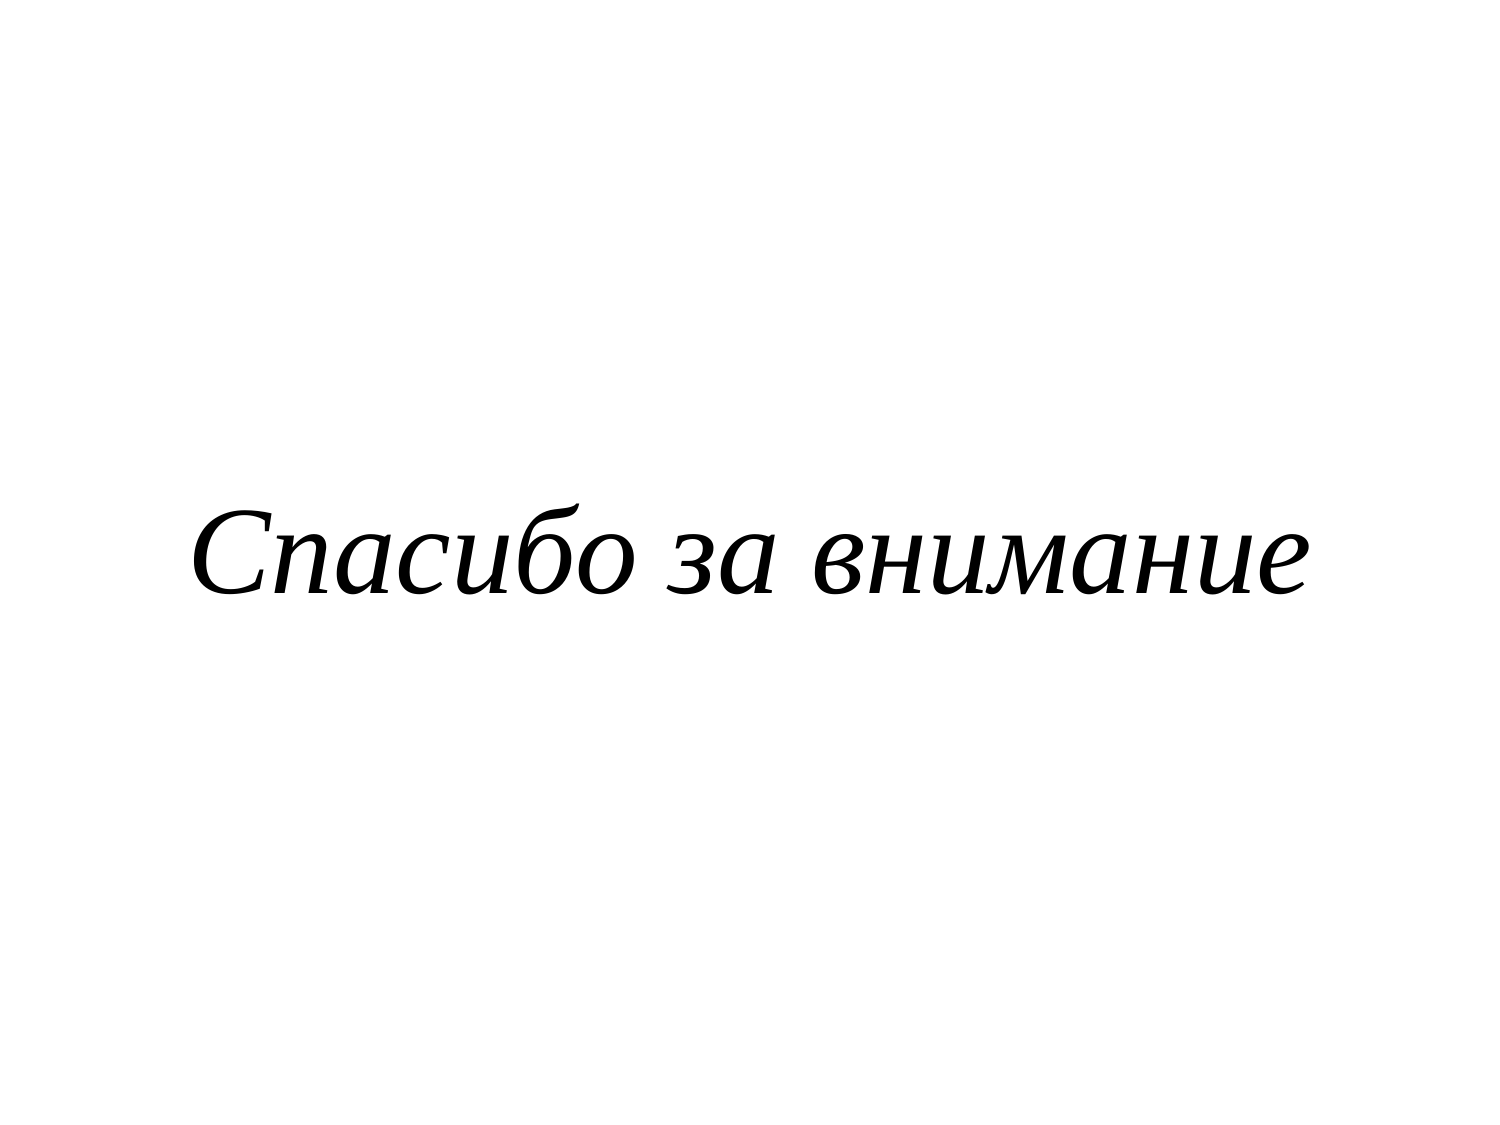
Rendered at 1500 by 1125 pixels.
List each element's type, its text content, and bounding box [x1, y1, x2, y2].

list Спасибо за внимание [75, 262, 1425, 1005]
